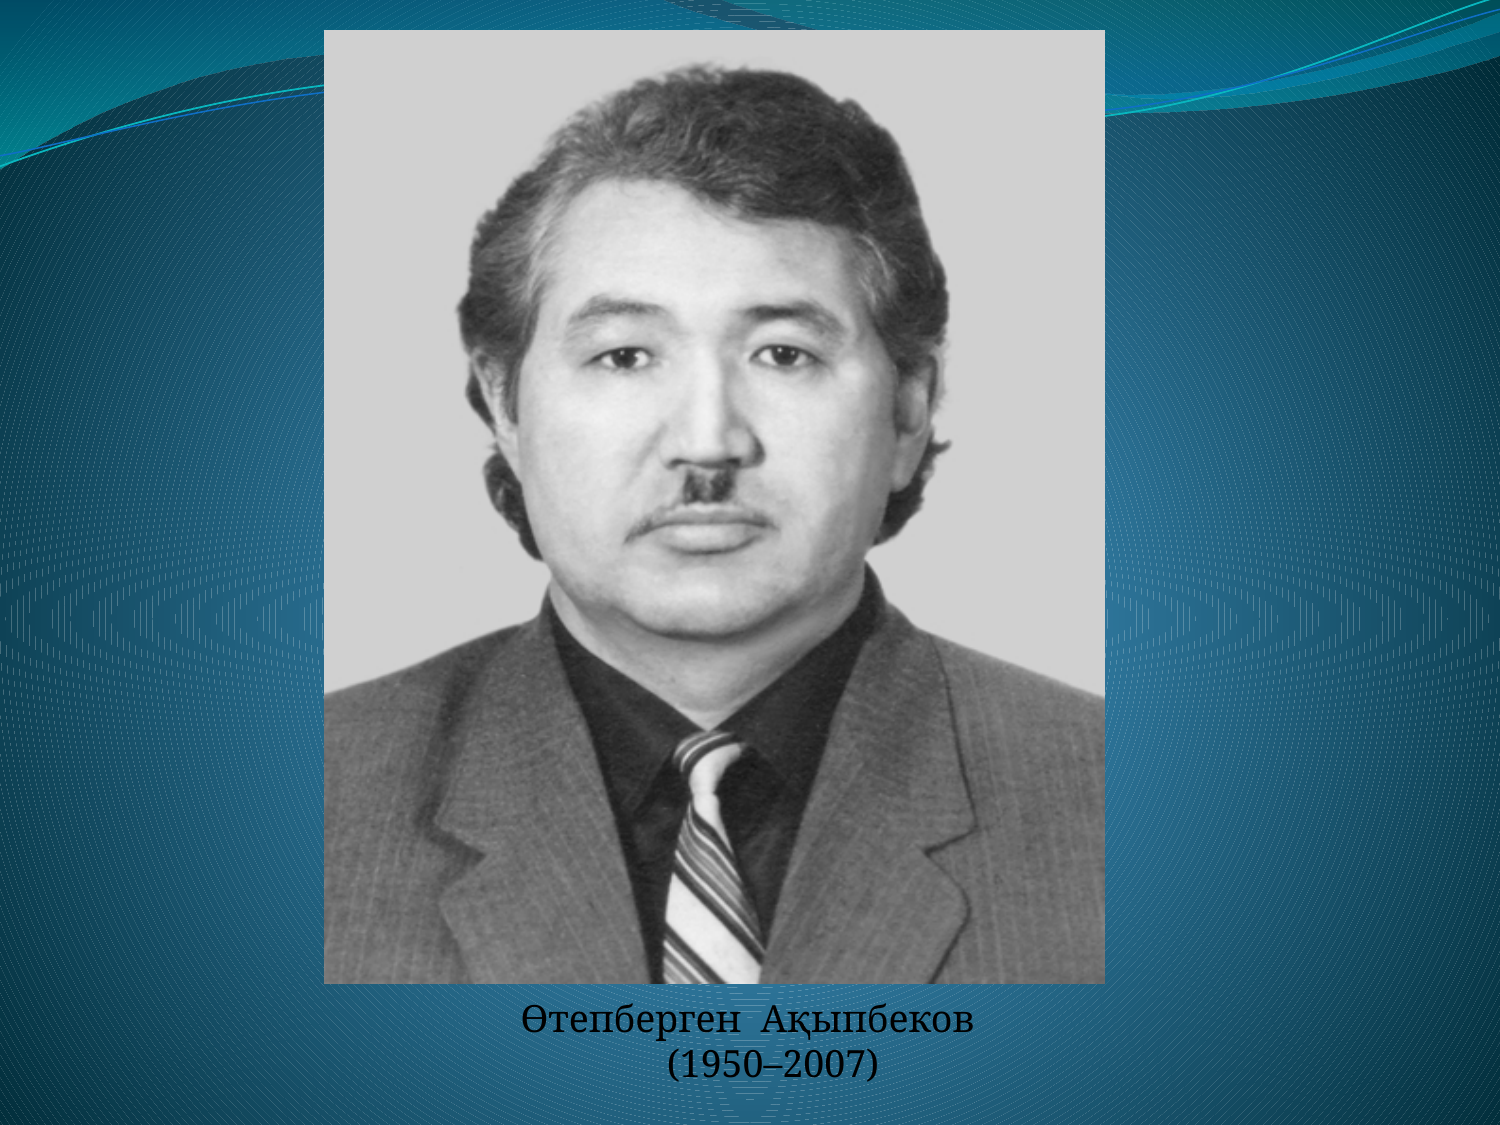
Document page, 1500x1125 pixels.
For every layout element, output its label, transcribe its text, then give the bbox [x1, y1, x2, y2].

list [324, 30, 1105, 984]
text_box Өтепберген Ақыпбеков (1950–2007) [301, 987, 1052, 1093]
